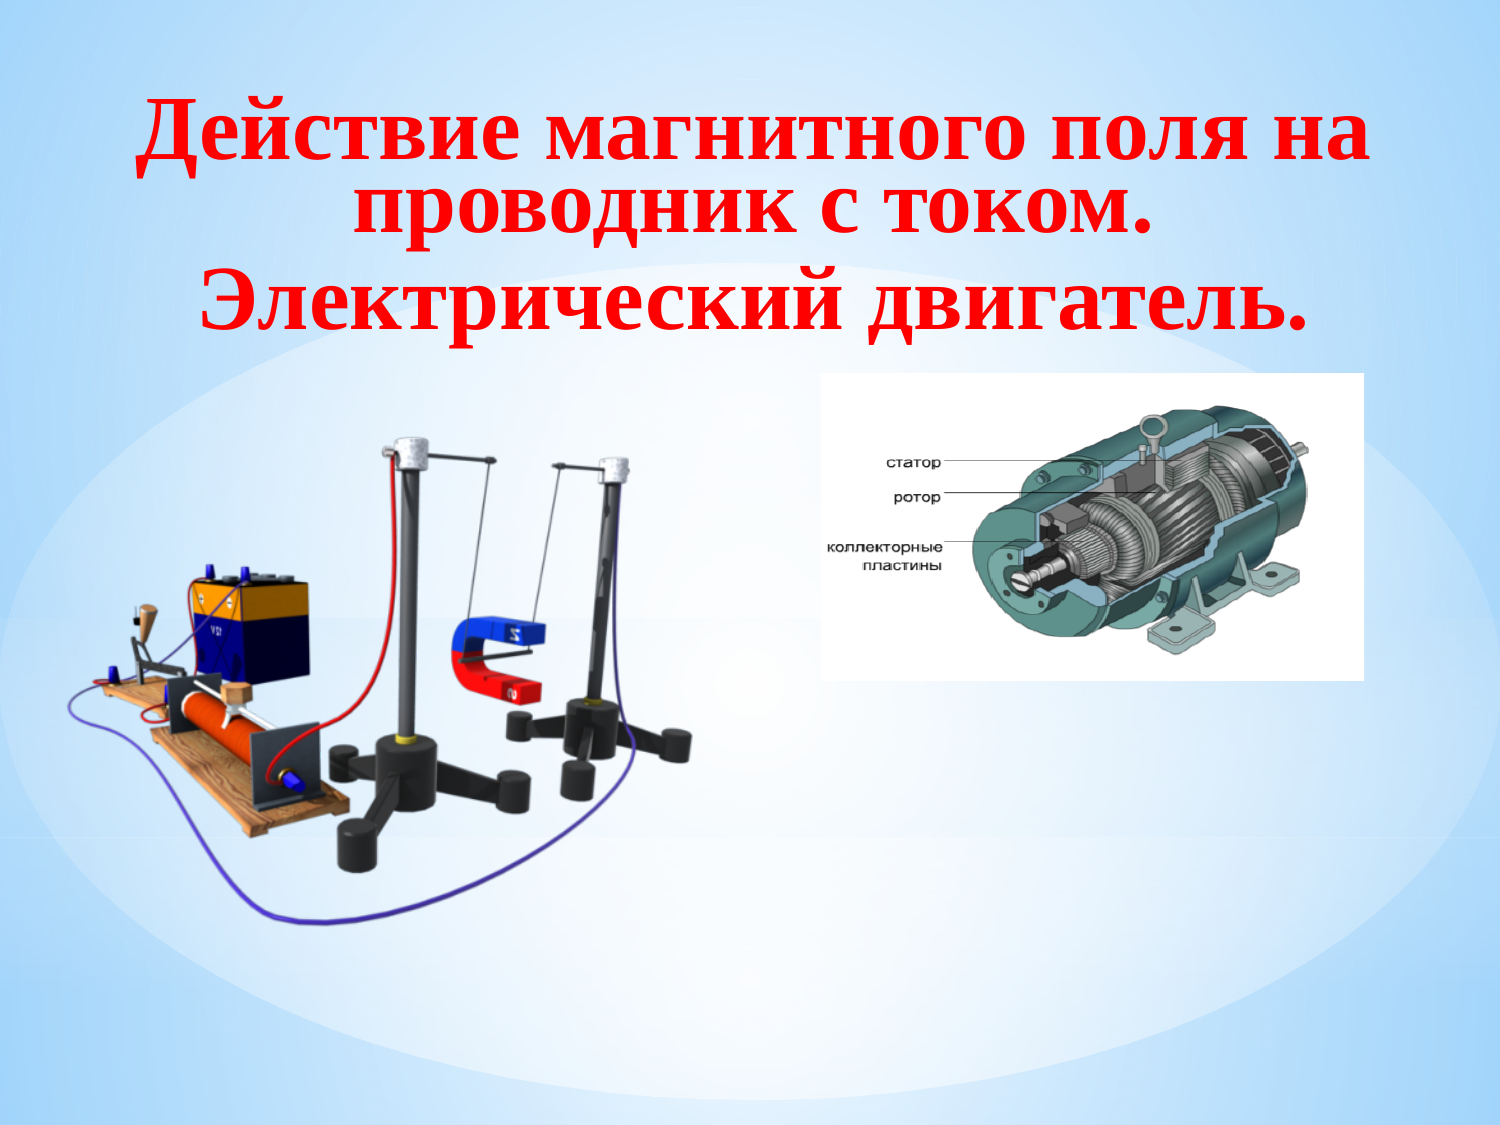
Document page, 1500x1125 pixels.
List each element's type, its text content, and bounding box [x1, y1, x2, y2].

picture [64, 429, 703, 933]
list Действие магнитного поля на проводник с током. Электрический двигатель. [0, 0, 1500, 1125]
picture [820, 373, 1365, 681]
